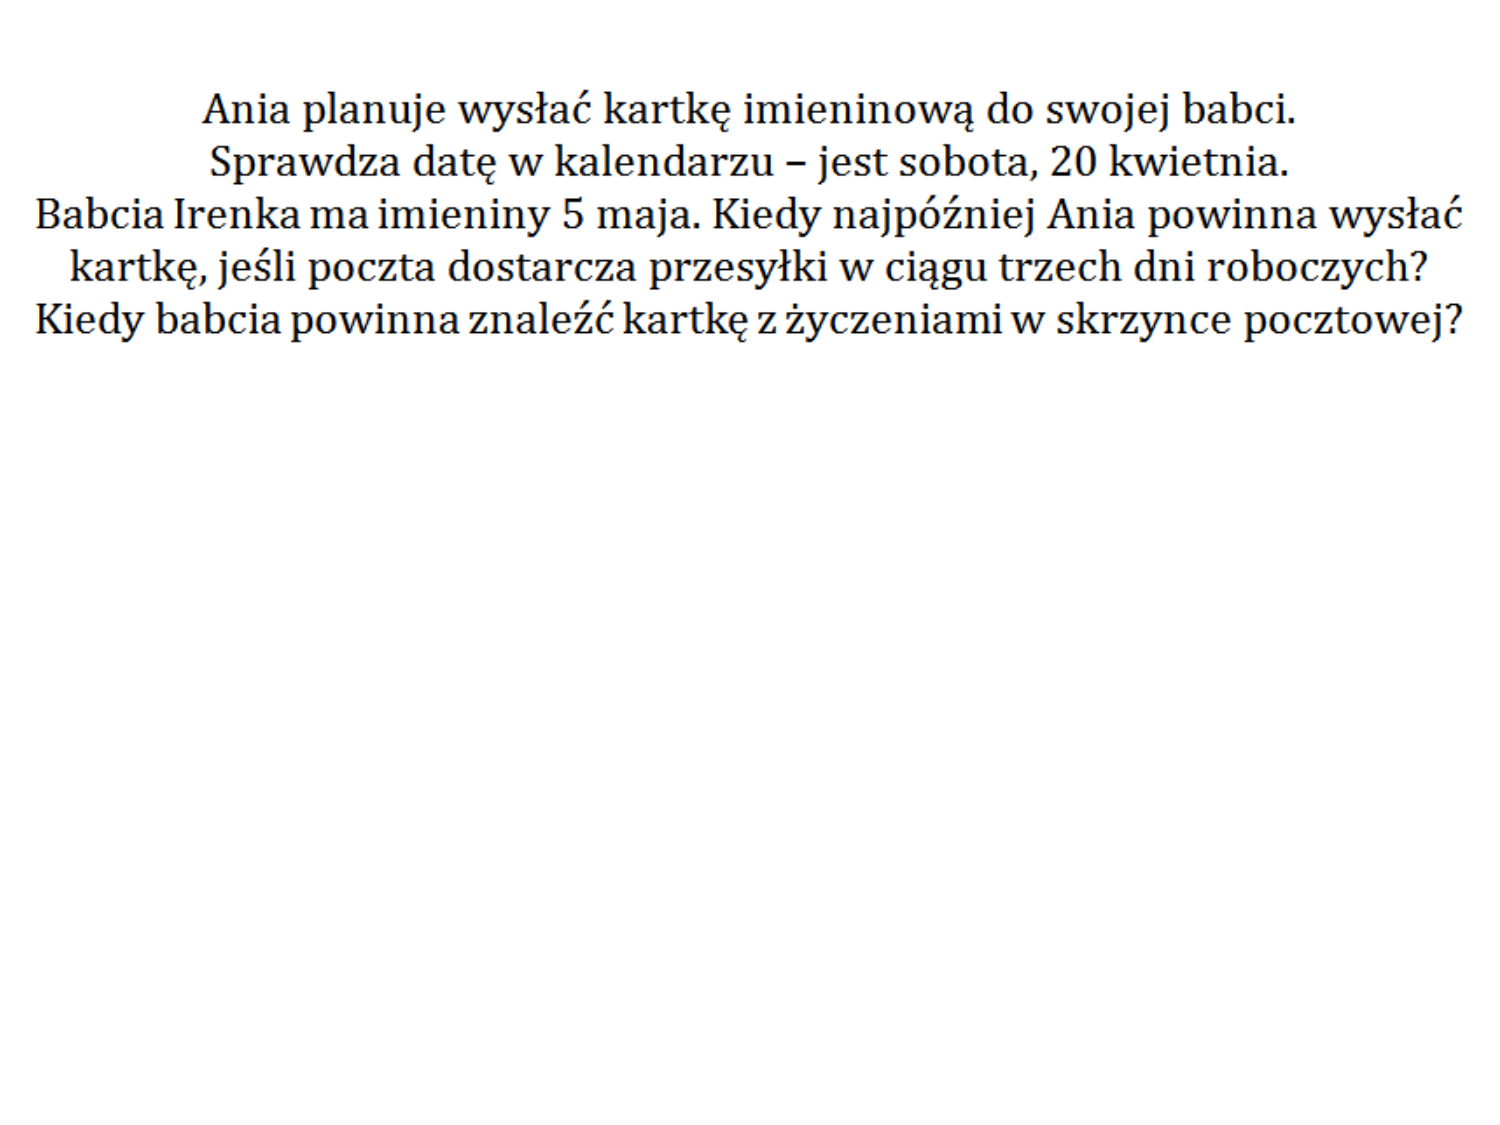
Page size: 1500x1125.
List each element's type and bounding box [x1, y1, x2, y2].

picture [17, 77, 1483, 353]
